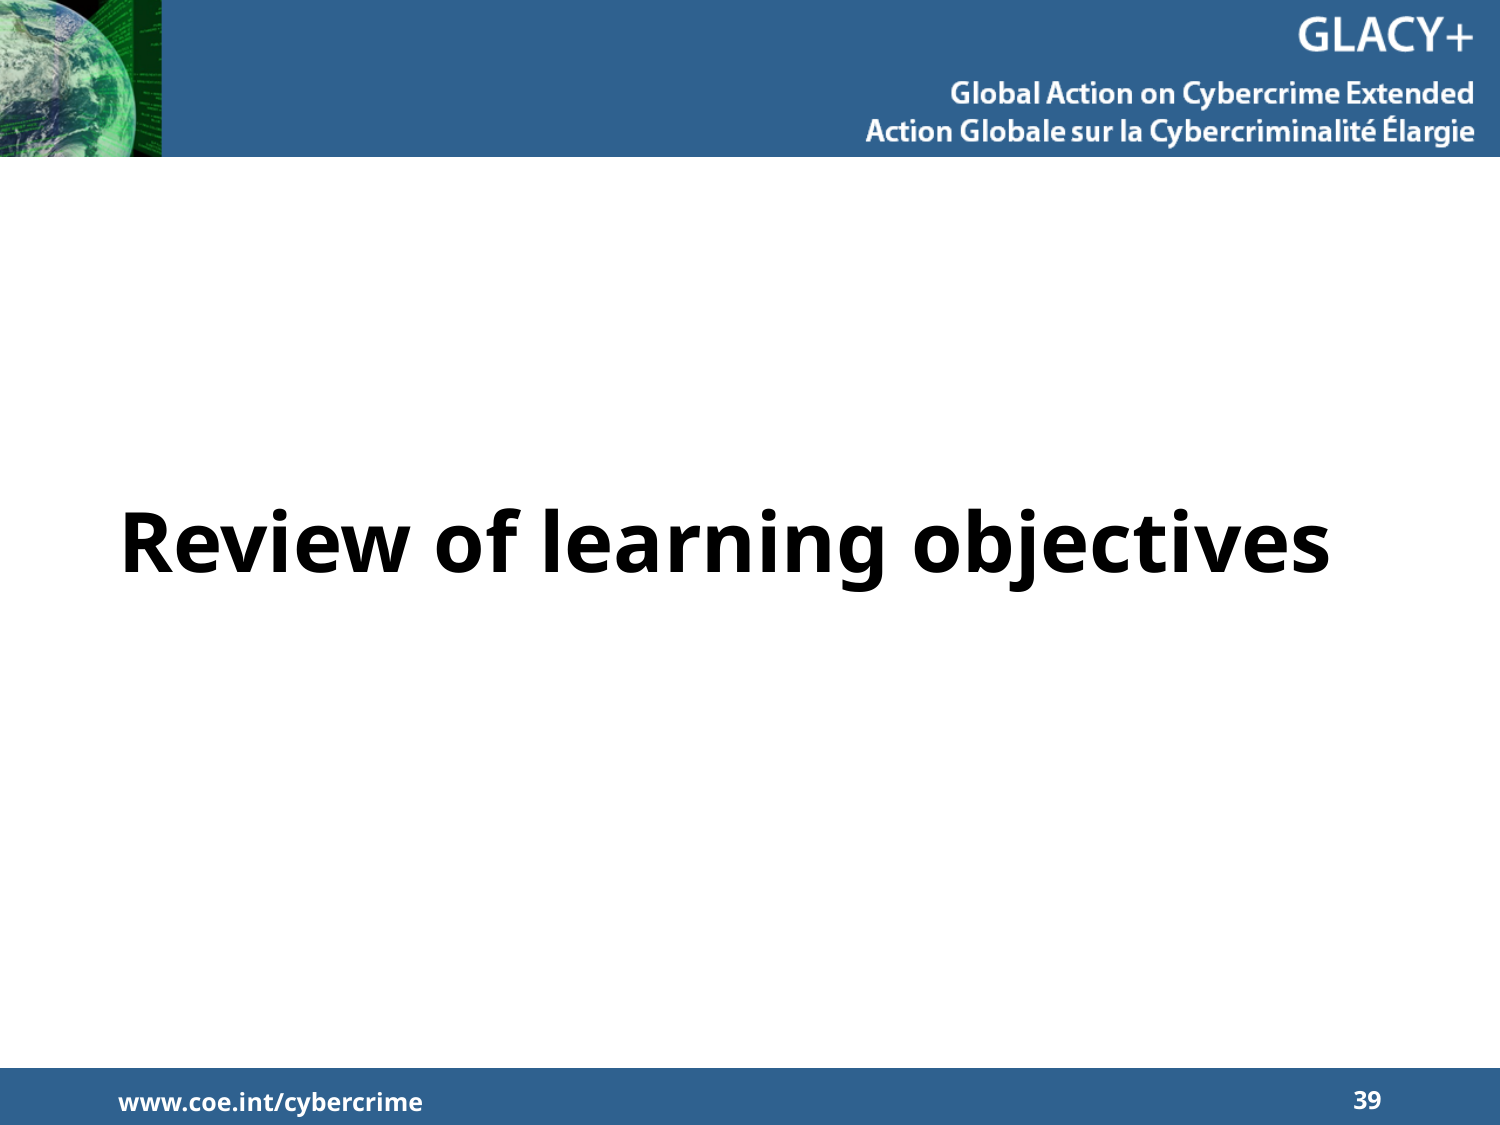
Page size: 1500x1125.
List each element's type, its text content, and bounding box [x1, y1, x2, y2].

picture [0, 0, 1500, 157]
title Review of learning objectives [103, 450, 1397, 642]
slide_number www.coe.int/cybercrime [103, 1071, 491, 1125]
slide_number 39 [1059, 1071, 1397, 1125]
